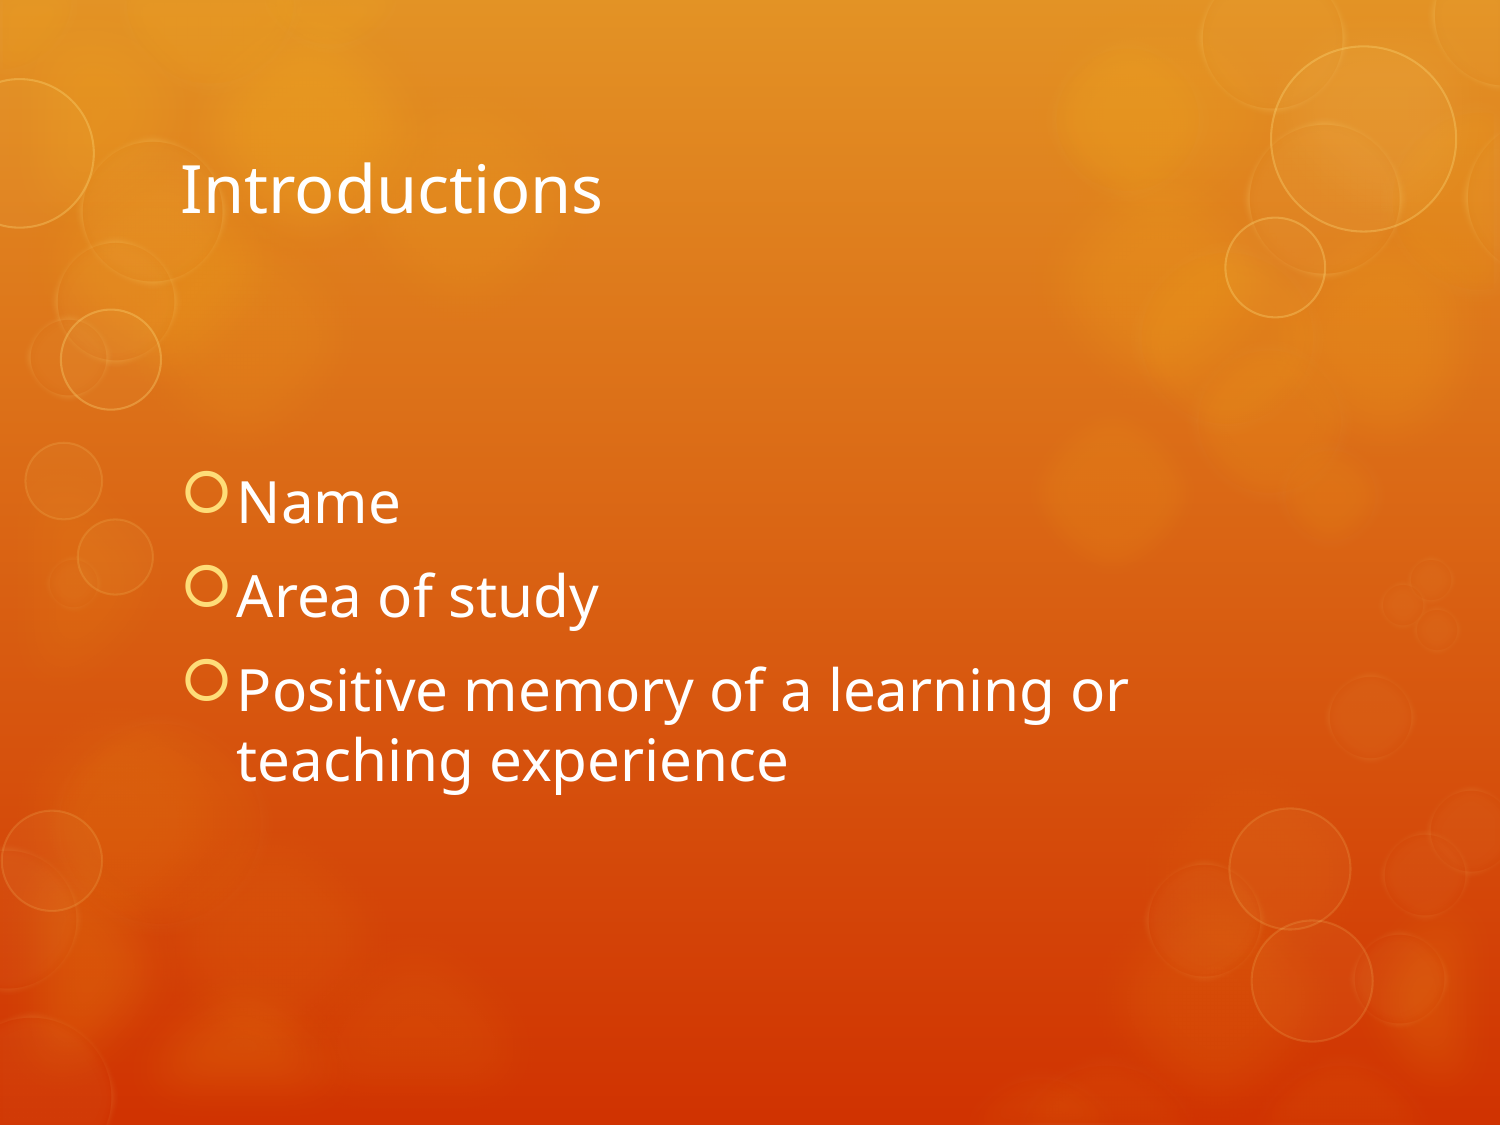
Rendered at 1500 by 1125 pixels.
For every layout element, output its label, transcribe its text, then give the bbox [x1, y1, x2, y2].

list Name Area of study Positive memory of a learning or teaching experience [165, 296, 1335, 962]
title Introductions [165, 110, 1335, 263]
